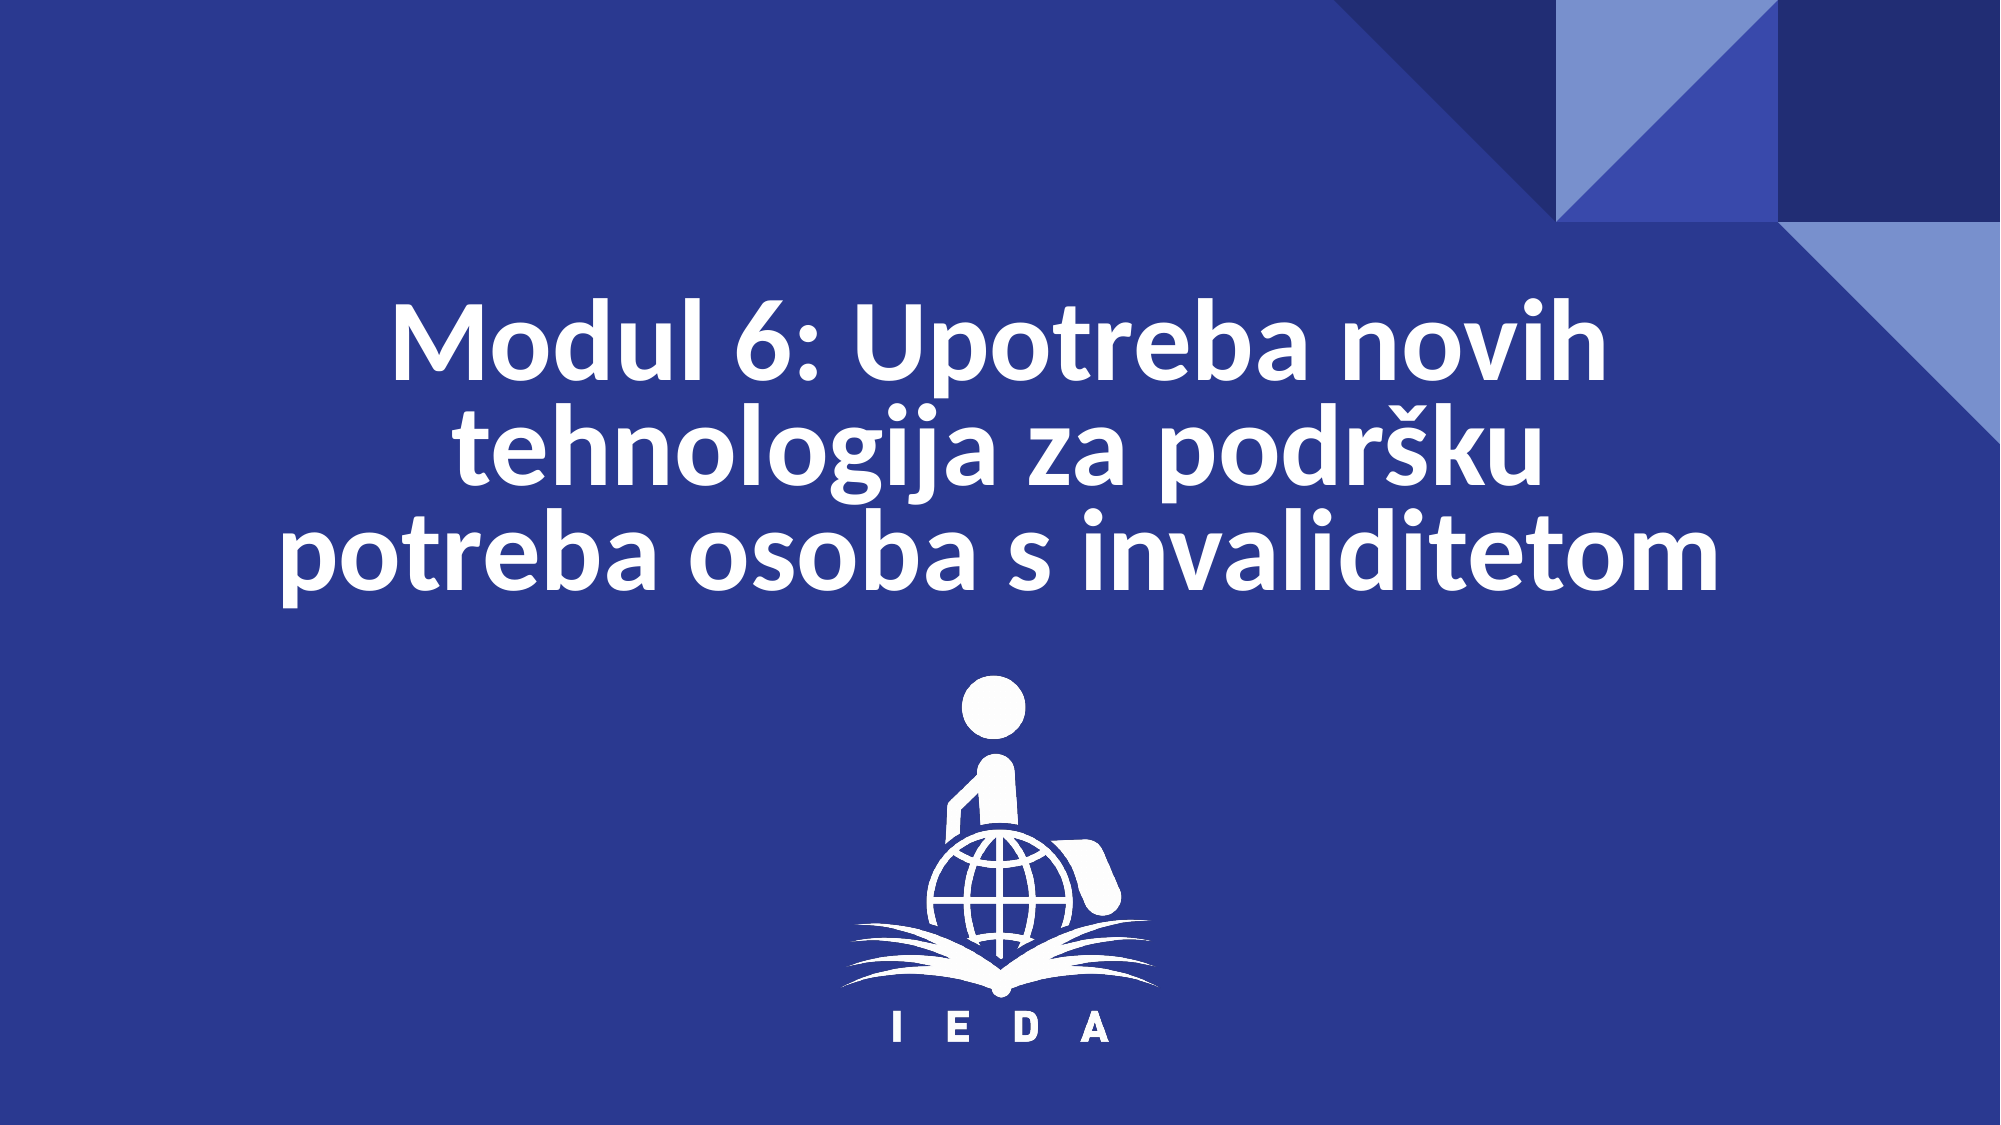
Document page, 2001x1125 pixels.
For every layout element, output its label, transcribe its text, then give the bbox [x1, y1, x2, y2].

title Modul 6: Upotreba novih tehnologija za podršku potreba osoba s invaliditetom [249, 283, 1750, 619]
picture [799, 629, 1201, 1089]
